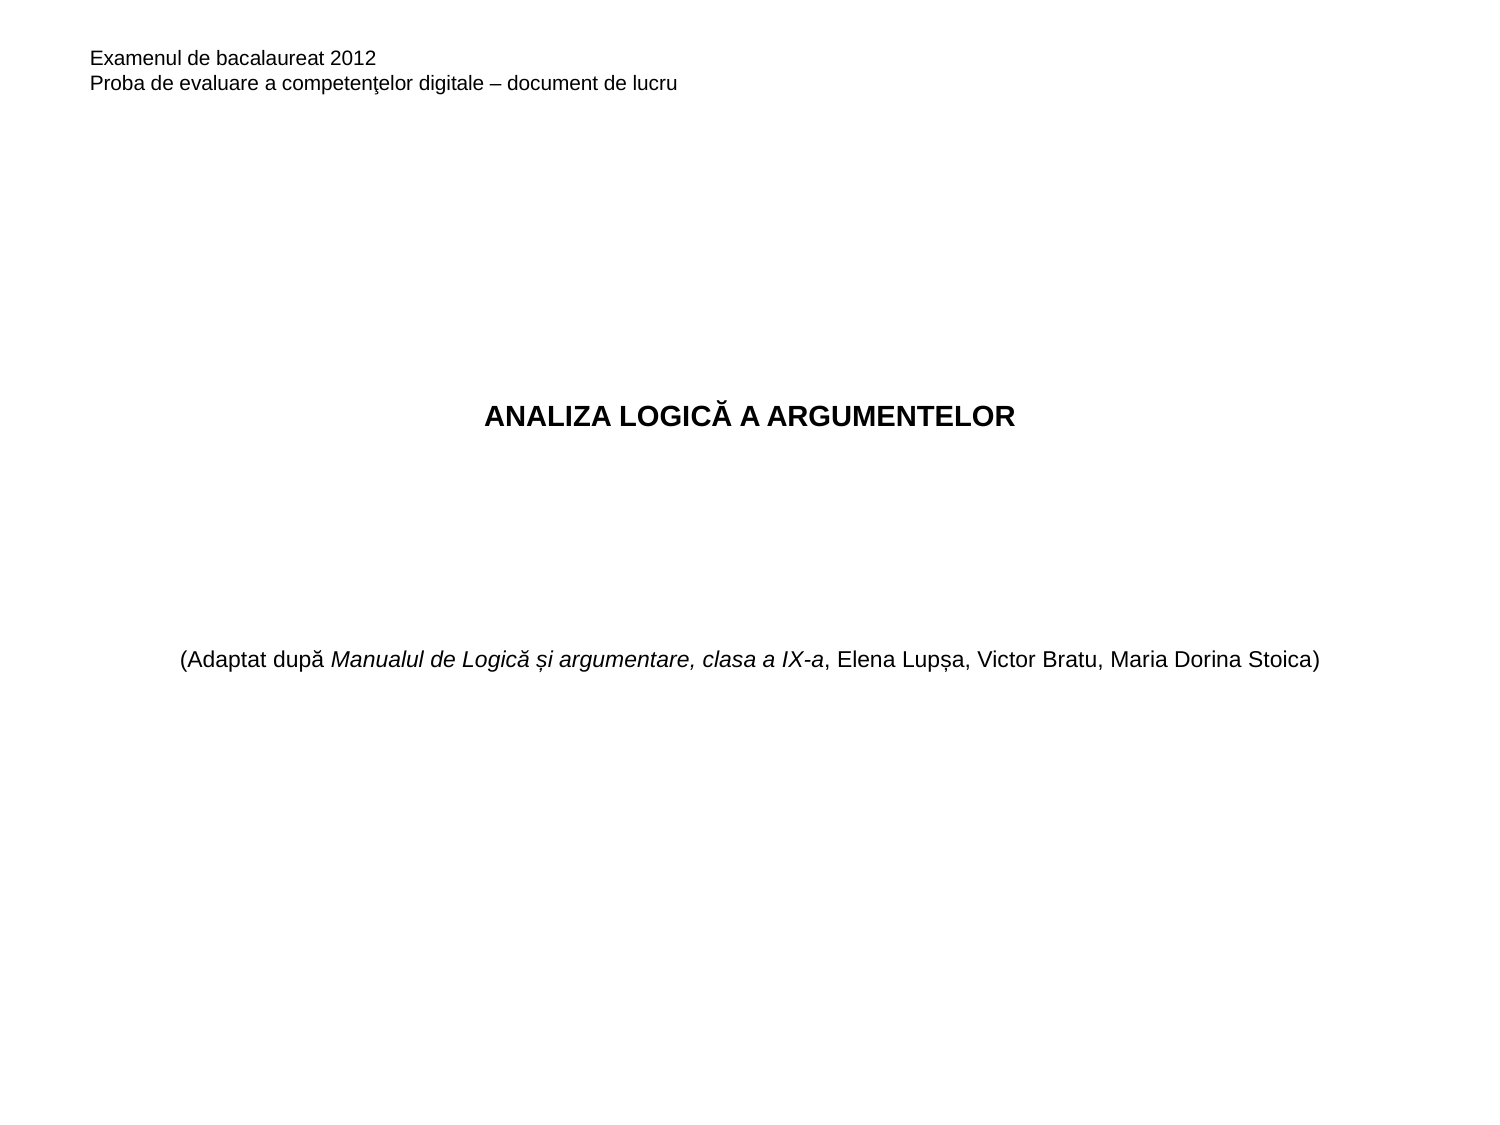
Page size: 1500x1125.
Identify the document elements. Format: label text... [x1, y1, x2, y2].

subtitle (Adaptat după Manualul de Logică și argumentare, clasa a IX-a, Elena Lupșa, Victor Bratu, Maria Dorina Stoica) [152, 637, 1348, 926]
title Analiza logică a argumentelor [112, 349, 1388, 591]
text_box Examenul de bacalaureat 2012 Proba de evaluare a competenţelor digitale – document de lucru [75, 37, 1388, 103]
